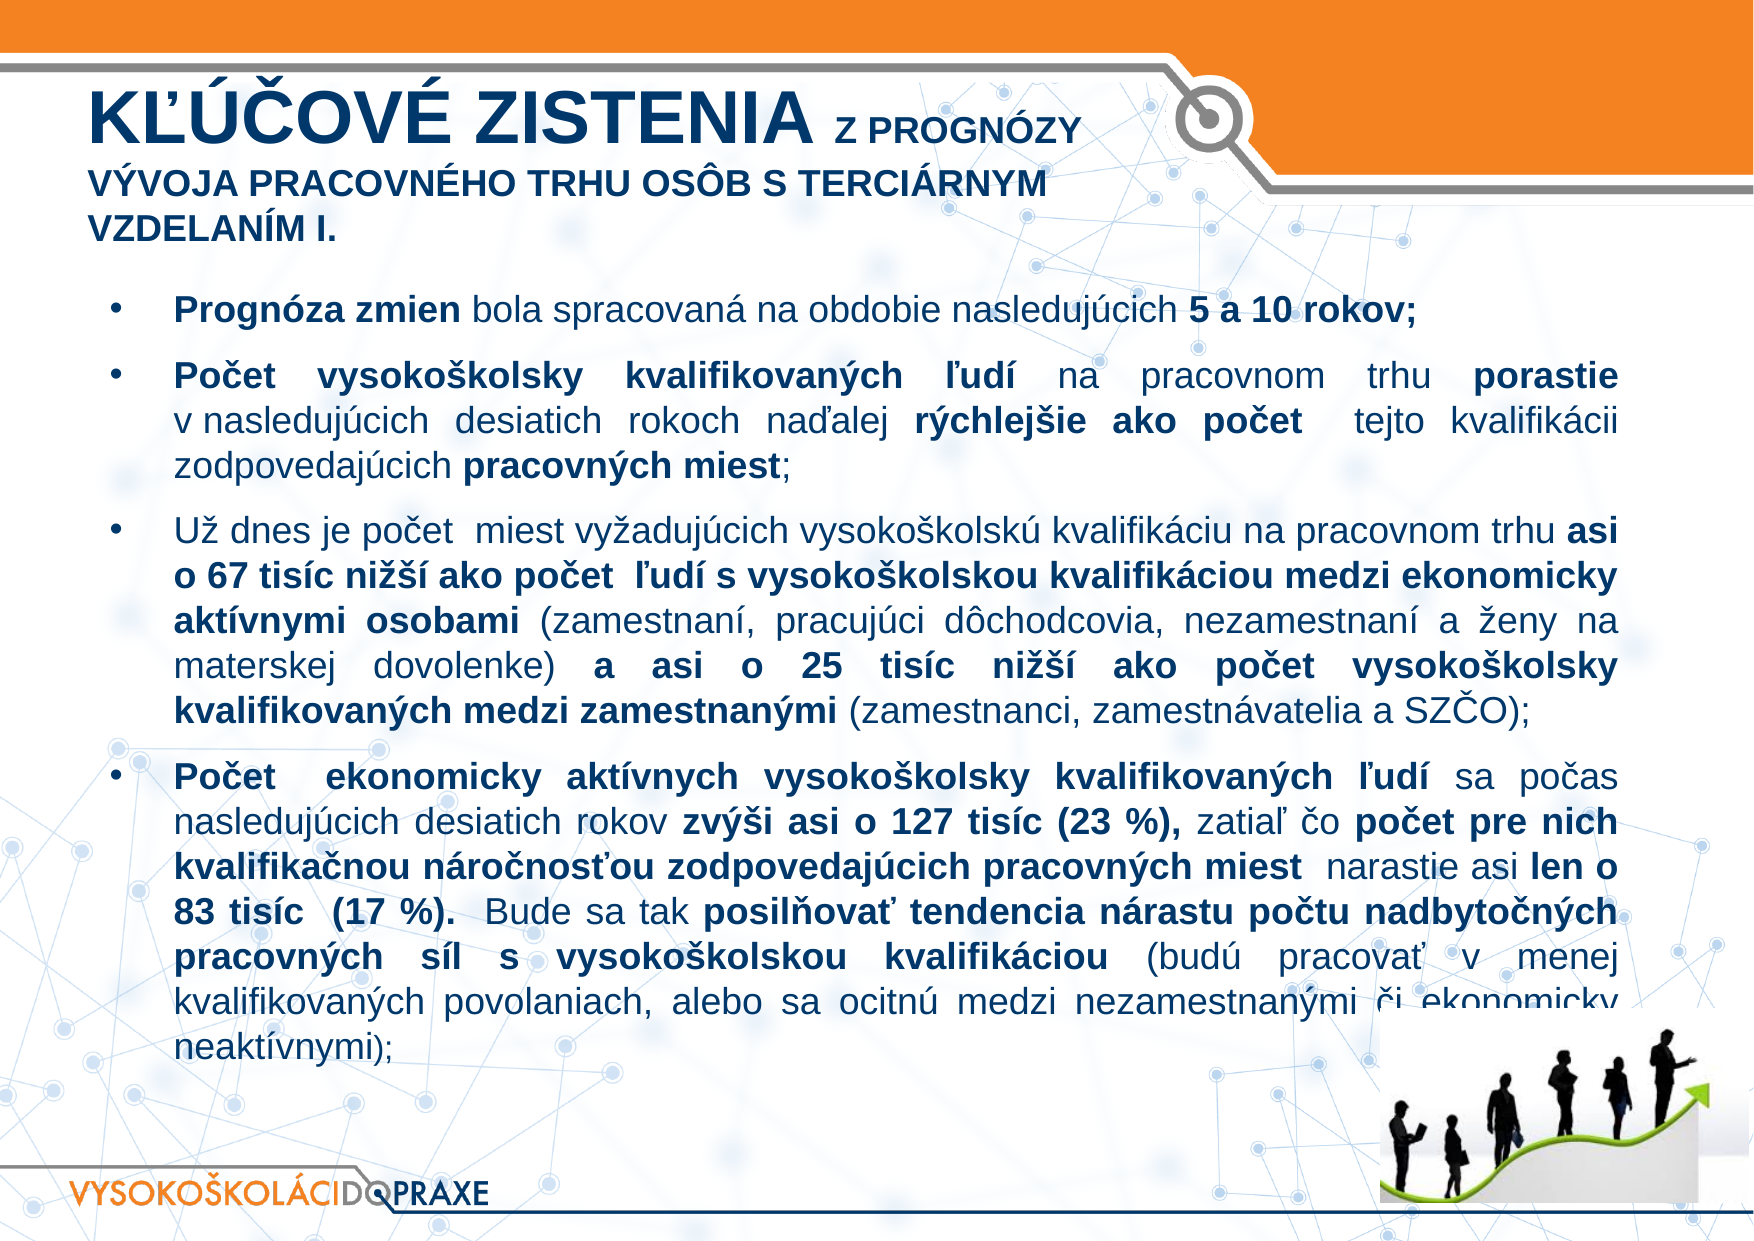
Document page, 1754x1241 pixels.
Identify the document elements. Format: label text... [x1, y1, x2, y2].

list Prognóza zmien bola spracovaná na obdobie nasledujúcich 5 a 10 rokov; Počet vysokoškolsky kvalifikovaných ľudí na pracovnom trhu porastie v nasledujúcich desiatich rokoch naďalej rýchlejšie ako počet tejto kvalifikácii zodpovedajúcich pracovných miest; Už dnes je počet miest vyžadujúcich vysokoškolskú kvalifikáciu na pracovnom trhu asi o 67 tisíc nižší ako počet ľudí s vysokoškolskou kvalifikáciou medzi ekonomicky aktívnymi osobami (zamestnaní, pracujúci dôchodcovia, nezamestnaní a ženy na materskej dovolenke) a asi o 25 tisíc nižší ako počet vysokoškolsky kvalifikovaných medzi zamestnanými (zamestnanci, zamestnávatelia a SZČO); Počet ekonomicky aktívnych vysokoškolsky kvalifikovaných ľudí sa počas nasledujúcich desiatich rokov zvýši asi o 127 tisíc (23 %), zatiaľ čo počet pre nich kvalifikačnou náročnosťou zodpovedajúcich pracovných miest narastie asi len o 83 tisíc (17 %). Bude sa tak posilňovať tendencia nárastu počtu nadbytočných pracovných síl s vysokoškolskou kvalifikáciou (budú pracovať v menej kvalifikovaných povolaniach, alebo sa ocitnú medzi nezamestnanými či ekonomicky neaktívnymi); [92, 276, 1636, 1145]
title Kľúčové zistenia z prognózy vývoja pracovného trhu osôb s terciárnym vzdelaním I. [70, 97, 1259, 221]
picture [0, 0, 1754, 1241]
